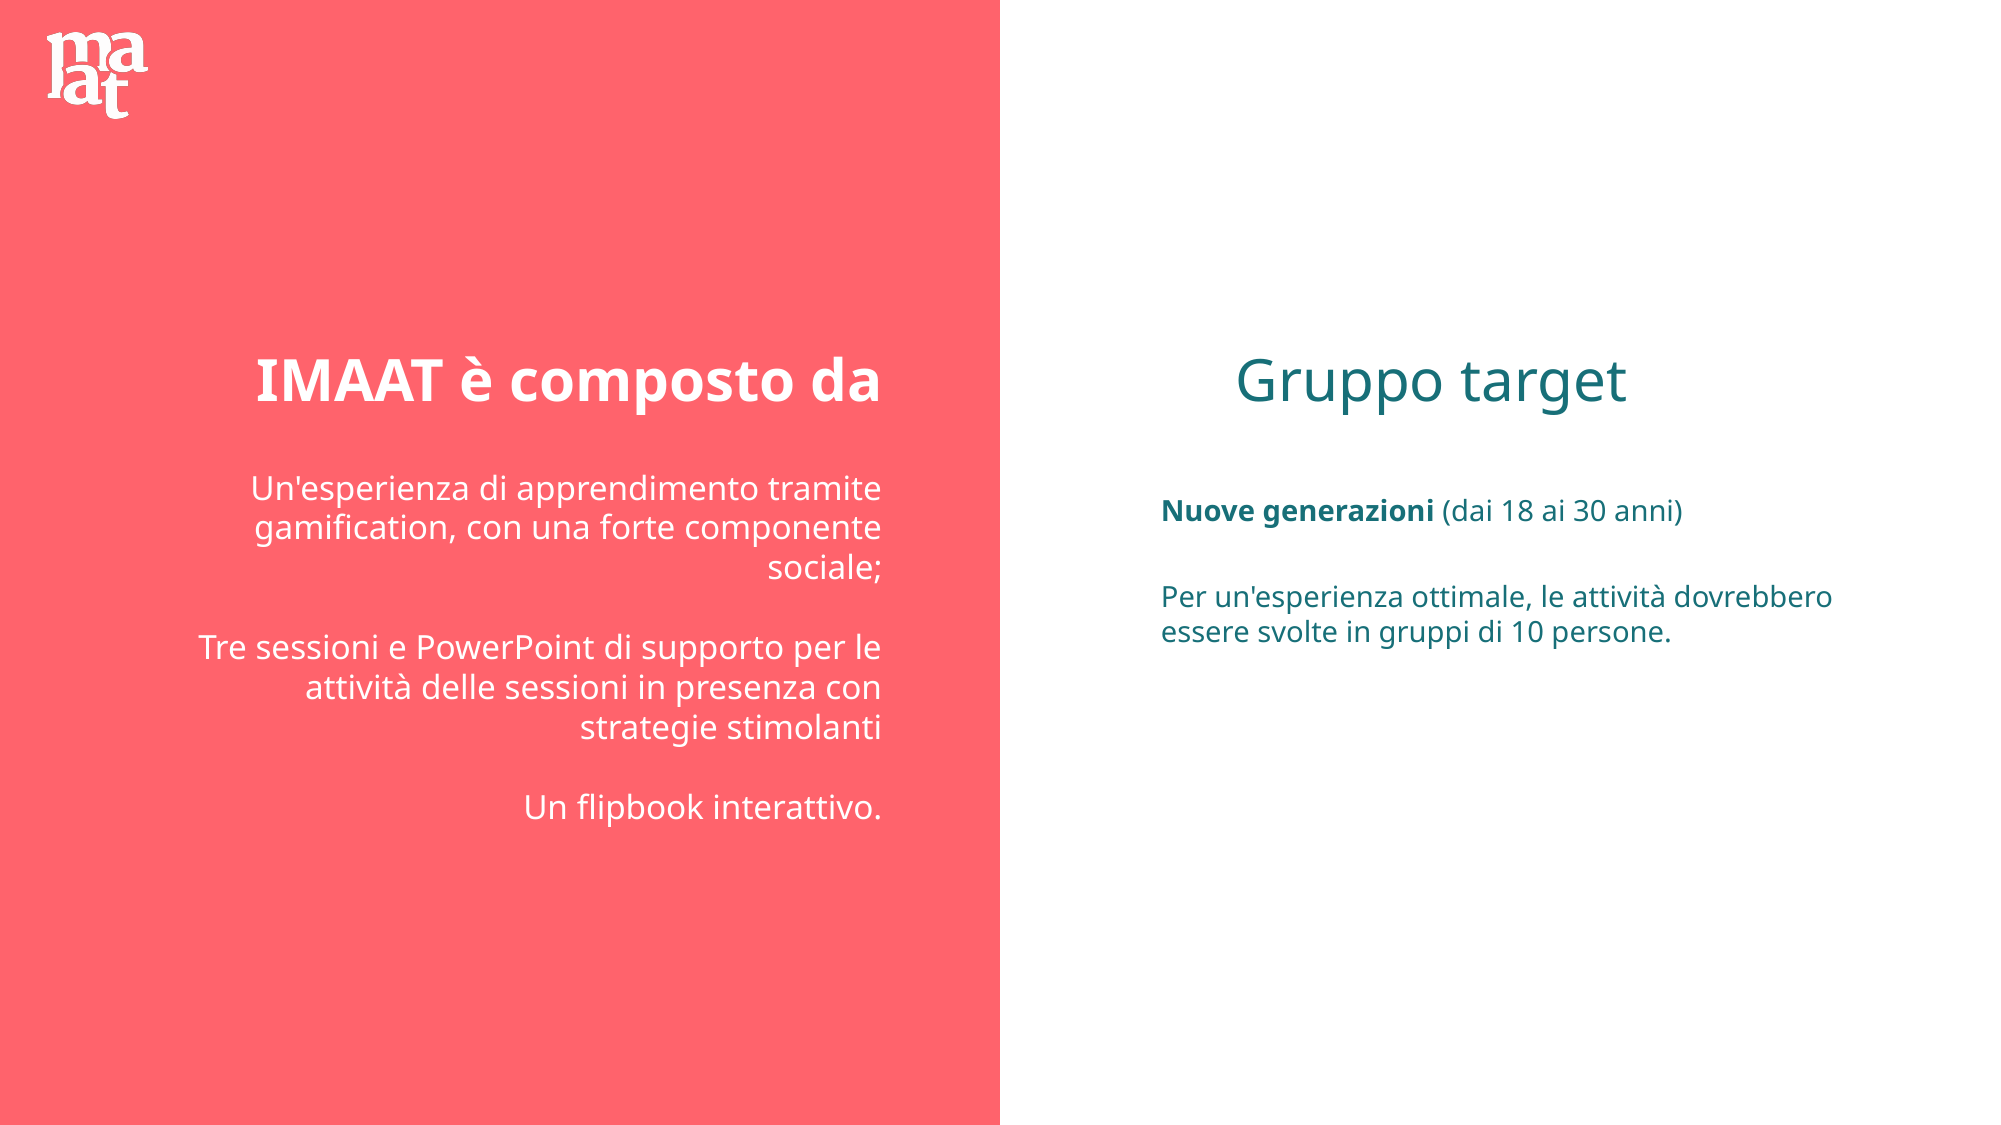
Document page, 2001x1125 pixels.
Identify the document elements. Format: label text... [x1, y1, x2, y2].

text_box Un'esperienza di apprendimento tramite gamification, con una forte componente sociale; Tre sessioni e PowerPoint di supporto per le attività delle sessioni in presenza con strategie stimolanti Un flipbook interattivo. [147, 459, 898, 834]
text_box Nuove generazioni (dai 18 ai 30 anni) Per un'esperienza ottimale, le attività dovrebbero essere svolte in gruppi di 10 persone. [1145, 484, 1896, 656]
text_box IMAAT è composto da [147, 335, 898, 421]
picture [47, 32, 148, 119]
text_box [0, 0, 1000, 1125]
text_box Gruppo target [1220, 335, 1721, 421]
